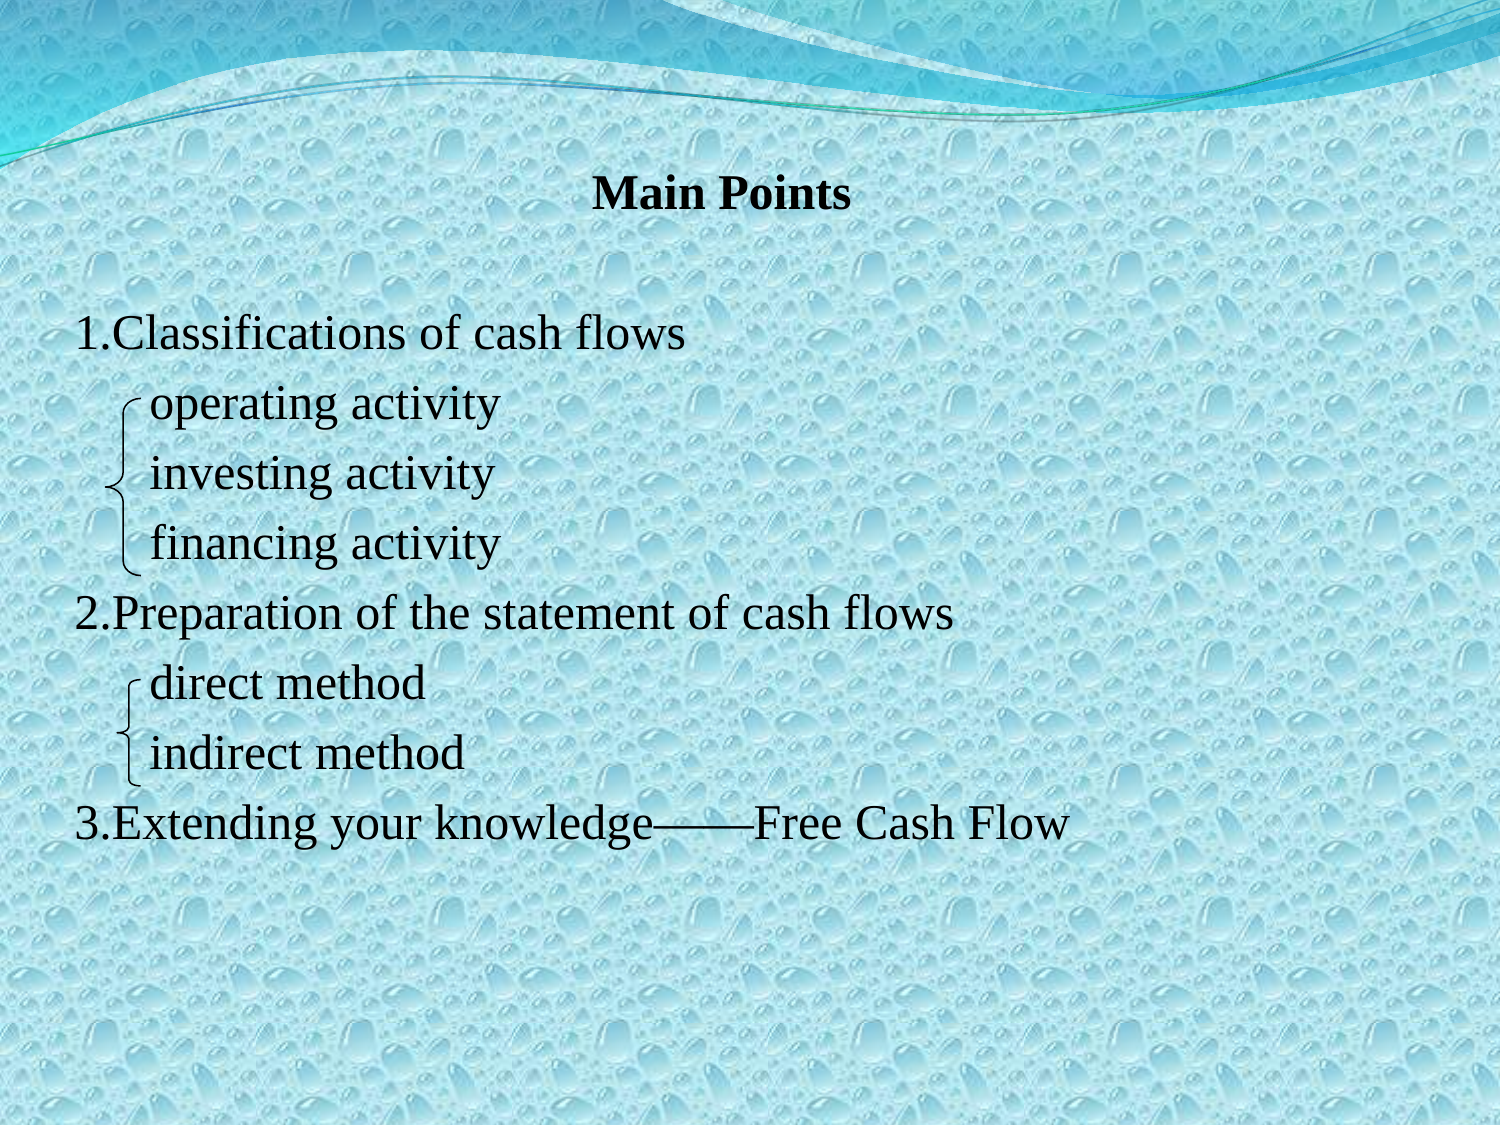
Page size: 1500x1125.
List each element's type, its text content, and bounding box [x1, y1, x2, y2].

picture [0, 0, 1500, 1125]
text_box [117, 679, 141, 786]
list Main Points 1.Classifications of cash flows operating activity investing activity financing activity 2.Preparation of the statement of cash flows direct method indirect method 3.Extending your knowledge——Free Cash Flow [46, 152, 1398, 962]
text_box [105, 398, 141, 576]
